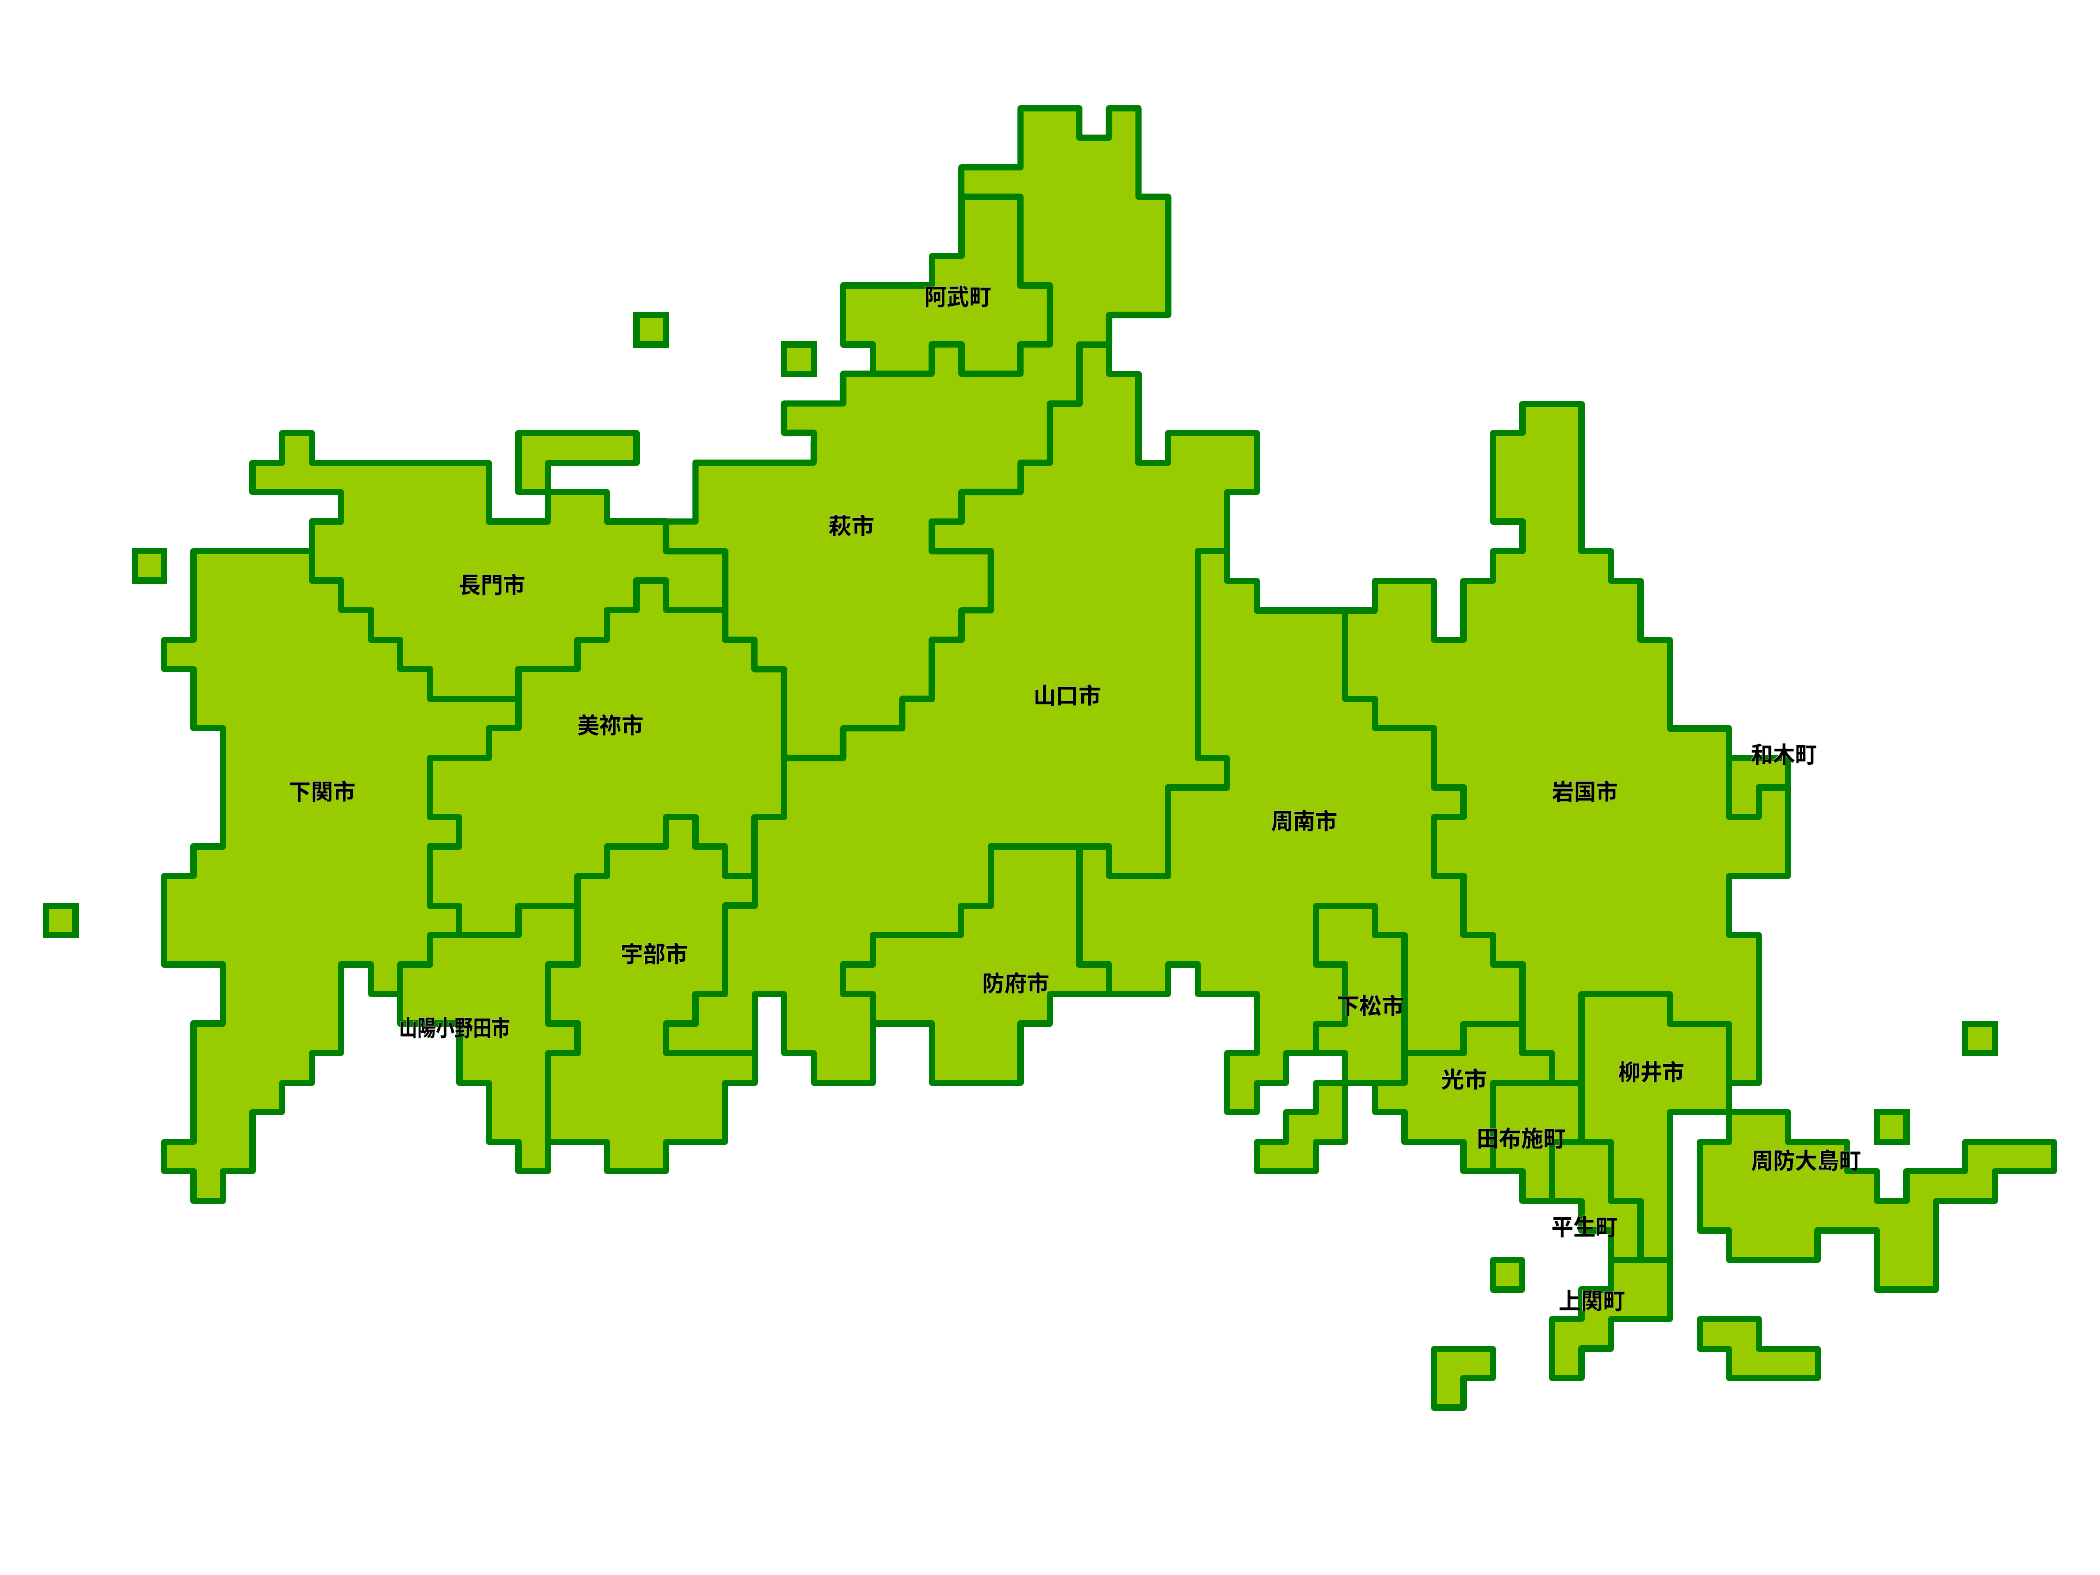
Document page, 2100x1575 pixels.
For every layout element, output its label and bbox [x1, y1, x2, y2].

text_box [1750, 742, 1817, 766]
text_box [983, 971, 1049, 994]
text_box [1034, 683, 1101, 707]
text_box [1618, 1060, 1684, 1083]
text_box [1477, 1126, 1566, 1150]
text_box [1559, 1289, 1625, 1312]
text_box [1750, 1148, 1861, 1172]
text_box [1551, 779, 1618, 803]
text_box [289, 779, 355, 803]
text_box [1551, 1215, 1618, 1238]
text_box [925, 285, 992, 308]
text_box [1441, 1067, 1487, 1090]
text_box [1337, 993, 1404, 1017]
text_box [45, 107, 2055, 1408]
text_box [399, 1016, 510, 1039]
text_box [577, 713, 643, 736]
text_box [621, 942, 688, 965]
text_box [828, 513, 874, 537]
text_box [459, 573, 525, 596]
text_box [1271, 809, 1337, 832]
